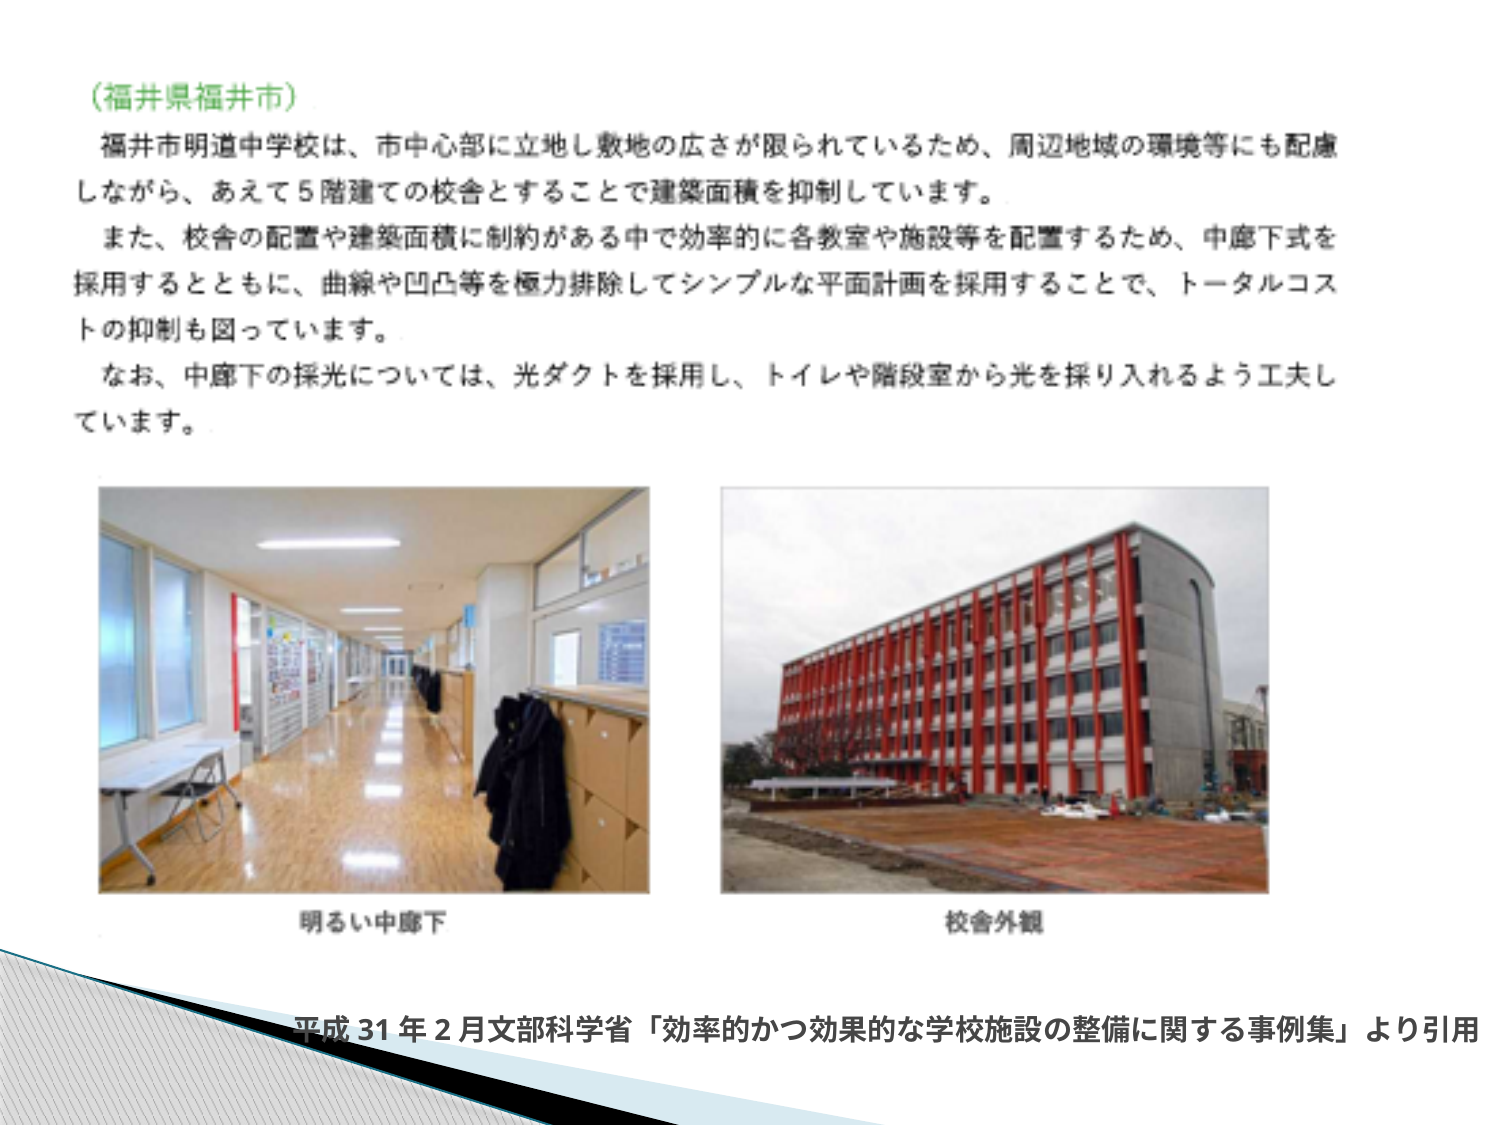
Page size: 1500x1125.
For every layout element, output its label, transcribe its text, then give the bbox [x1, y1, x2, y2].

text_box 平成31年2月文部科学省「効率的かつ効果的な学校施設の整備に関する事例集」より引用 [277, 999, 1500, 1058]
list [64, 60, 1346, 941]
